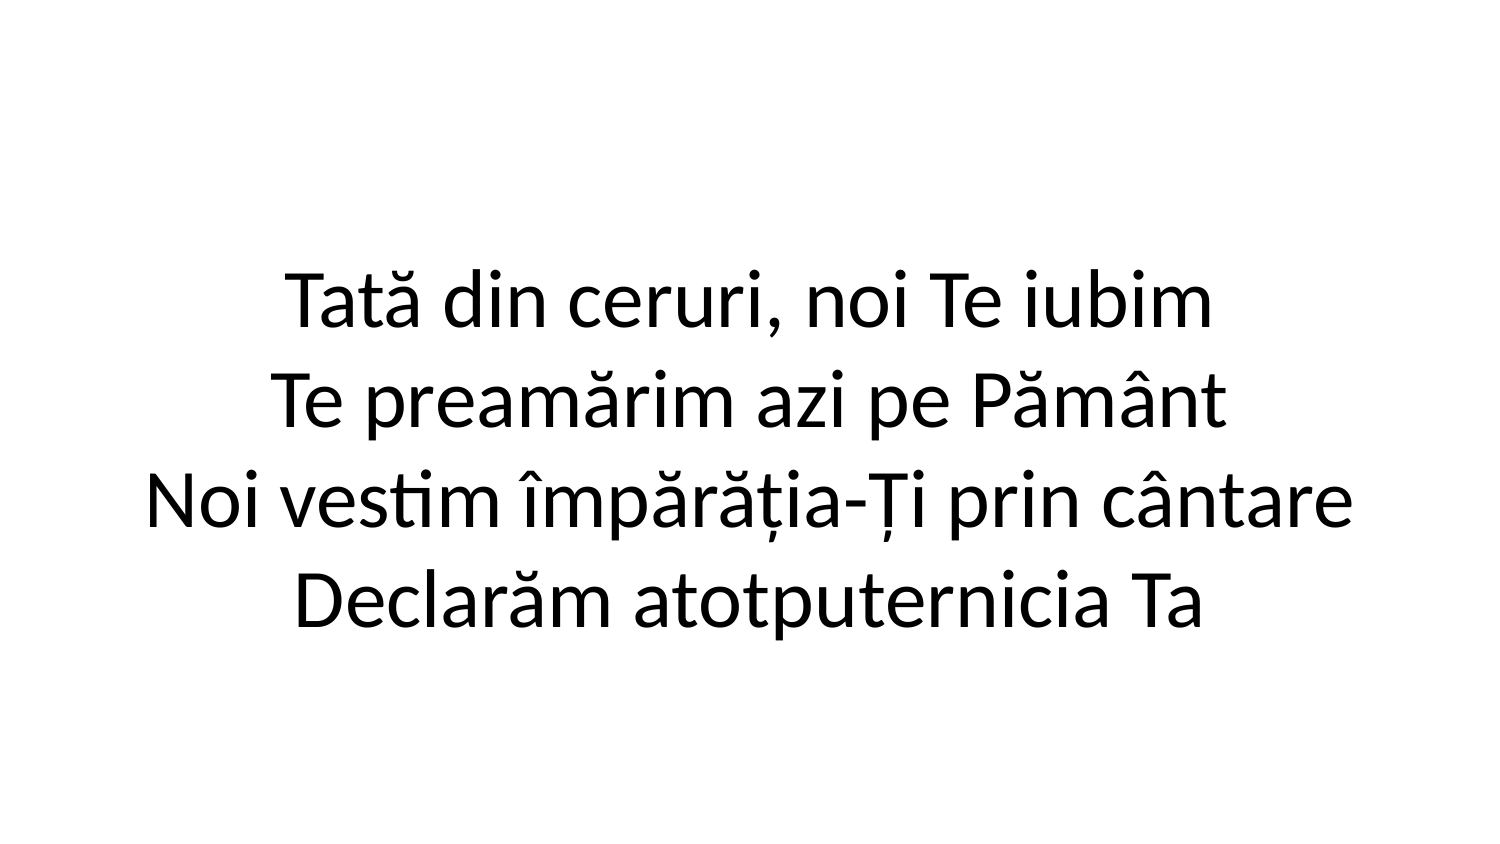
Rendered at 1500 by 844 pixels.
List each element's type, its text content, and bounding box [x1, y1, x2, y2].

text_box Tată din ceruri, noi Te iubim Te preamărim azi pe Pământ Noi vestim împărăția-Ți prin cântare Declarăm atotputernicia Ta [129, 192, 1371, 652]
